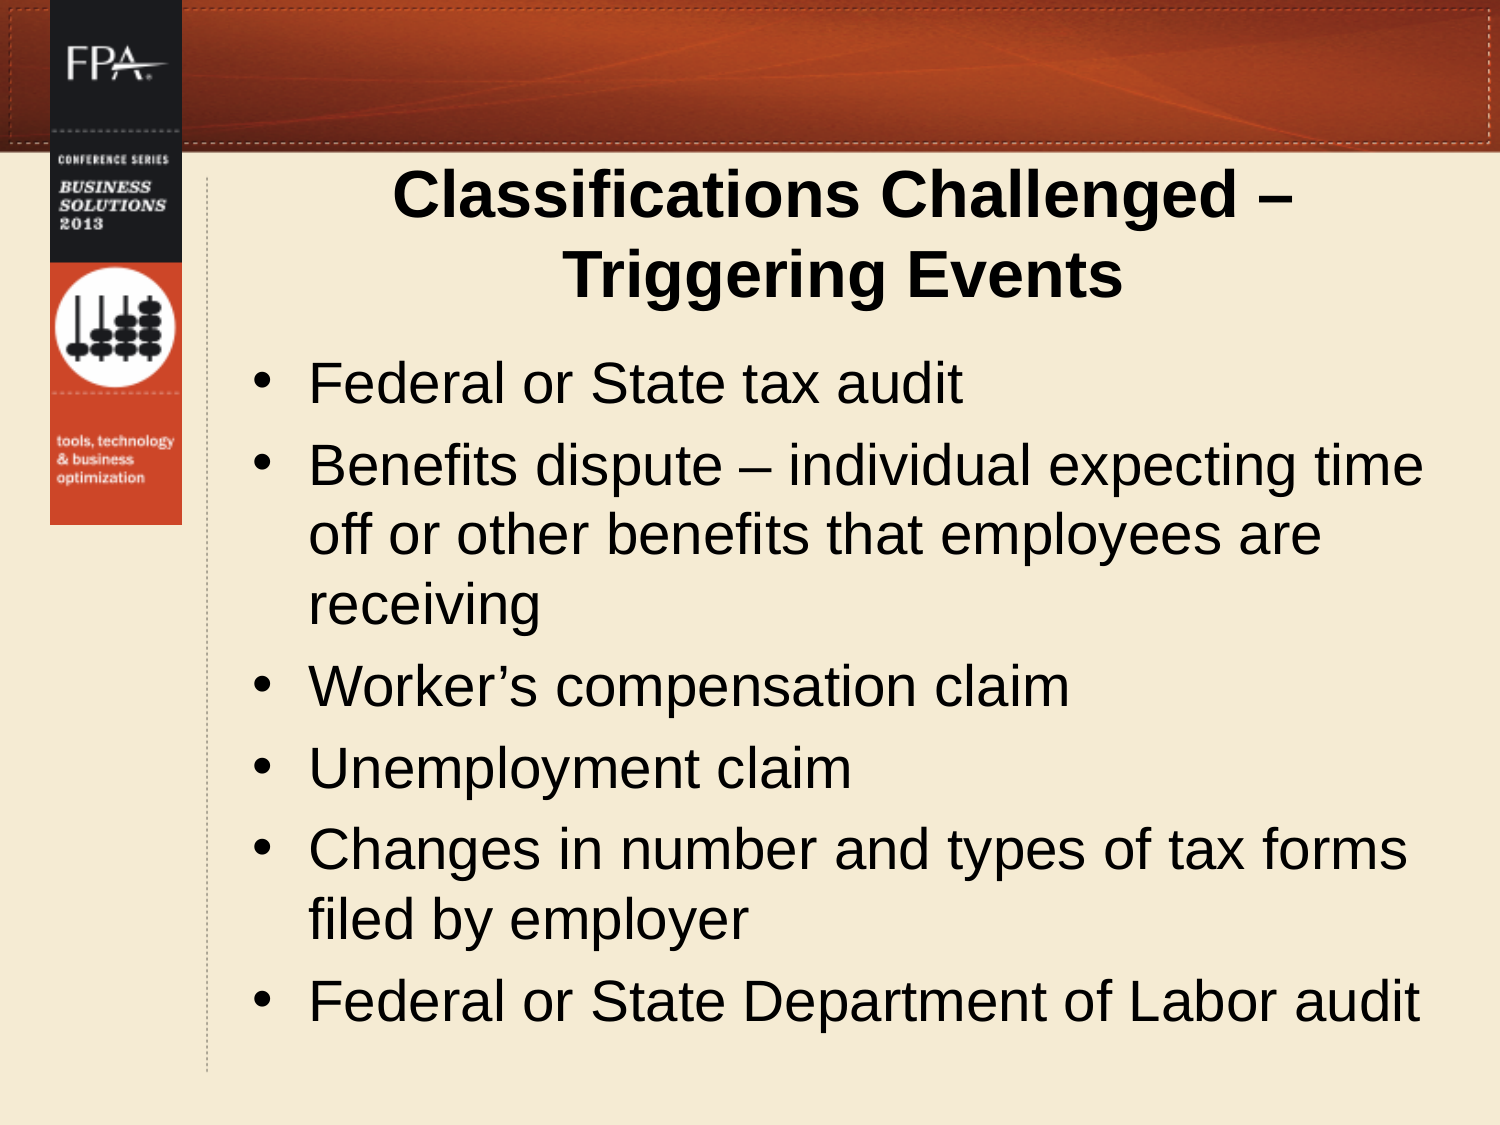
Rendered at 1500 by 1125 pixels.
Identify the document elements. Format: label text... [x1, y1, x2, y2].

picture [0, 0, 1500, 1125]
list Federal or State tax audit Benefits dispute – individual expecting time off or other benefits that employees are receiving Worker’s compensation claim Unemployment claim Changes in number and types of tax forms filed by employer Federal or State Department of Labor audit [237, 337, 1463, 1005]
title Classifications Challenged – Triggering Events [262, 149, 1426, 313]
